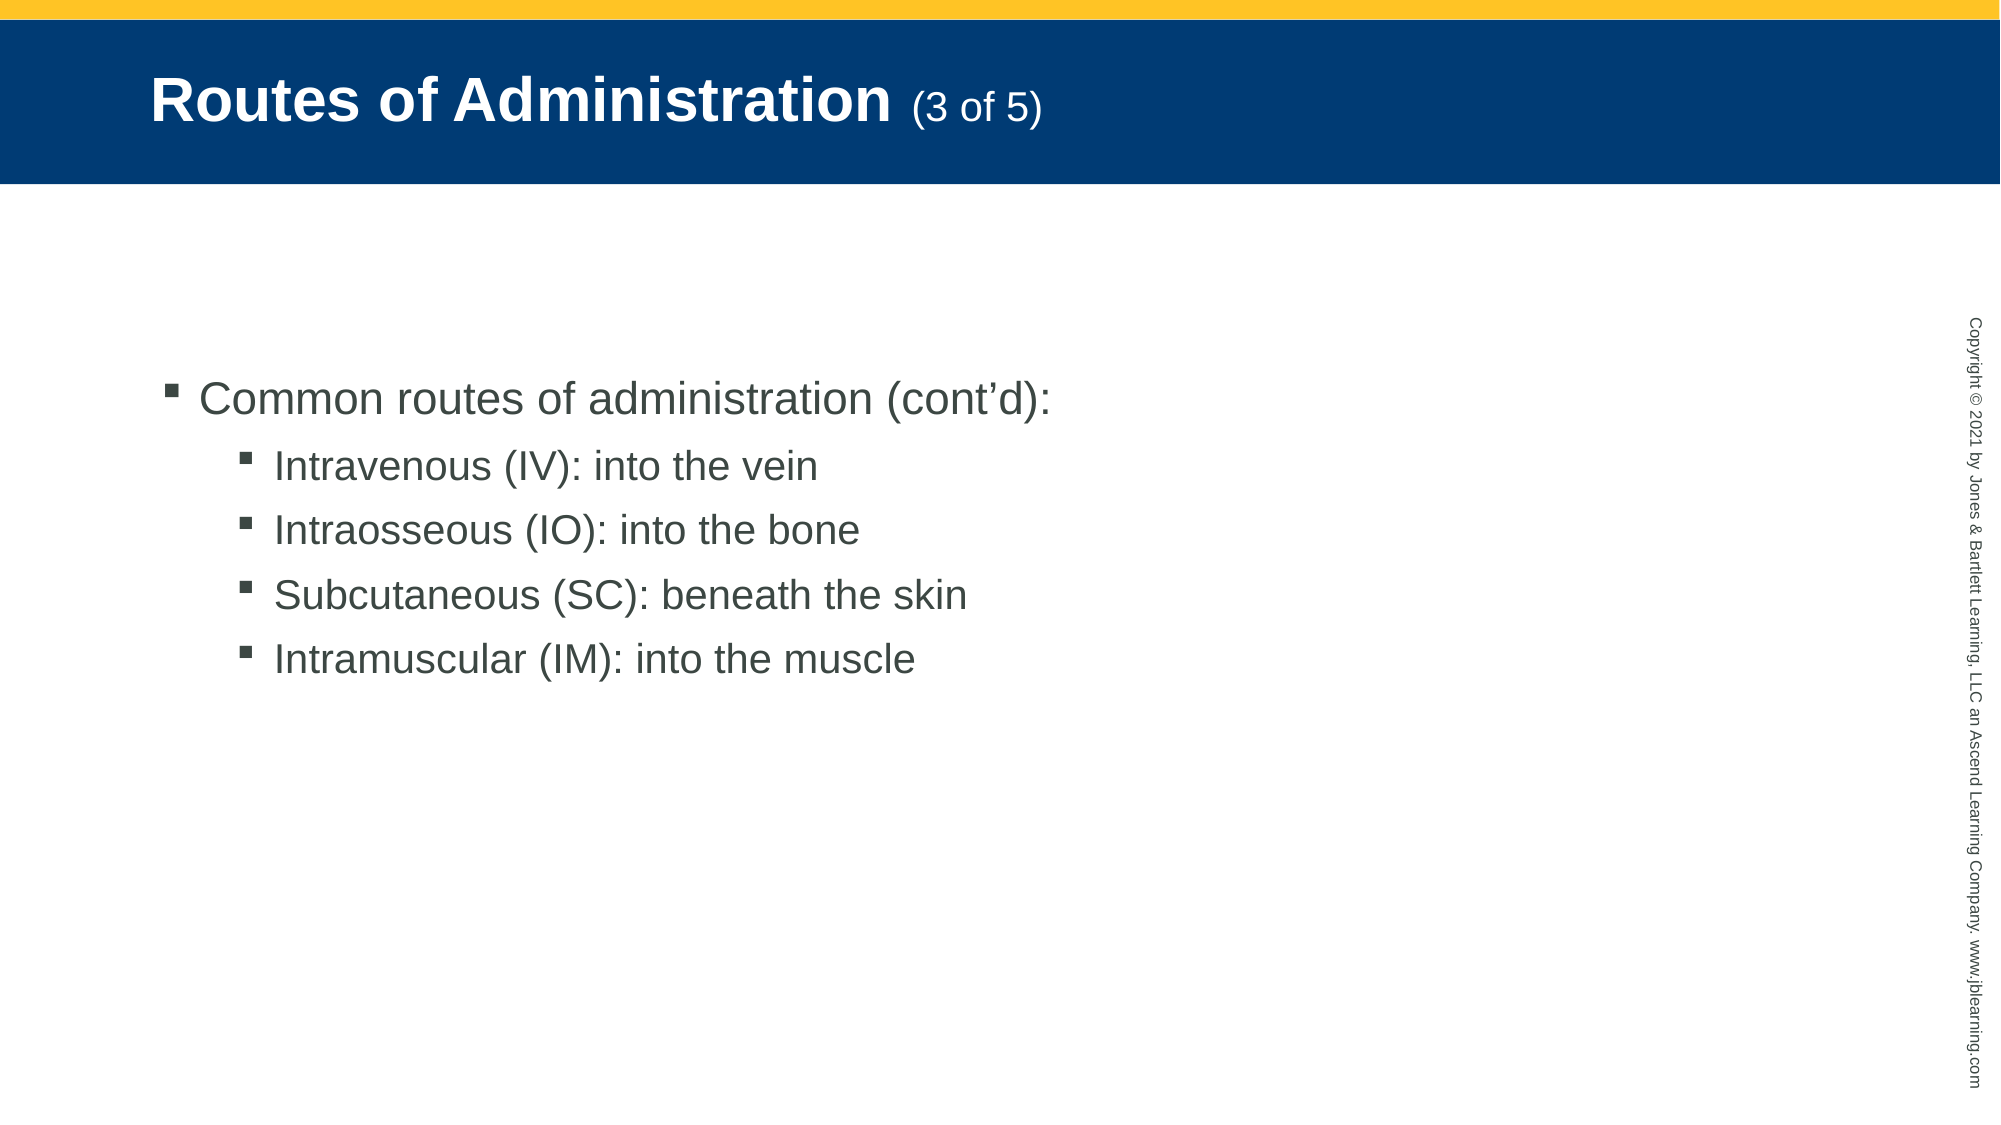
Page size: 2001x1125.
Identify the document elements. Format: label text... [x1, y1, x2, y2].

list Common routes of administration (cont’d): Intravenous (IV): into the vein Intraosseous (IO): into the bone Subcutaneous (SC): beneath the skin Intramuscular (IM): into the muscle [146, 361, 1859, 1016]
title Routes of Administration (3 of 5) [0, 19, 2000, 185]
